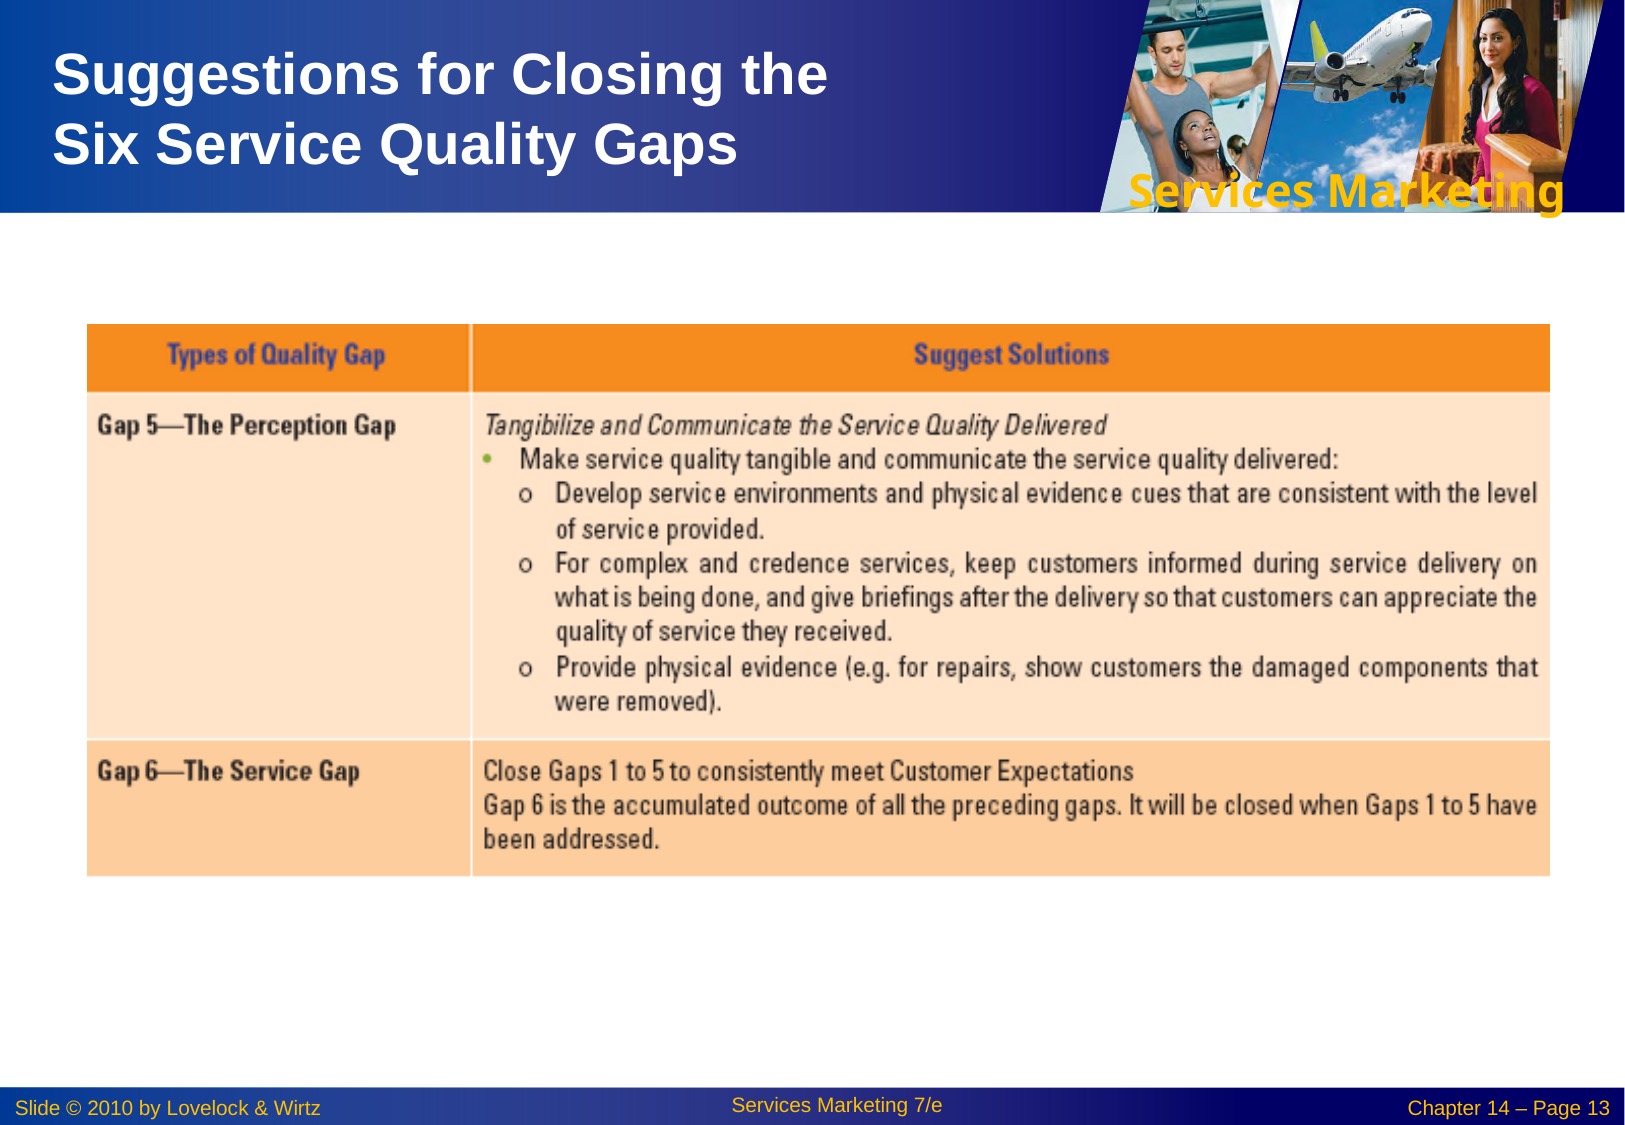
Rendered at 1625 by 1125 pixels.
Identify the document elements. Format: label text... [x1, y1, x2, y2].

picture [1100, 0, 1604, 213]
picture [1162, 186, 1172, 192]
picture [1546, 187, 1556, 202]
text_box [86, 324, 1550, 881]
title Suggestions for Closing the Six Service Quality Gaps [36, 37, 1088, 176]
